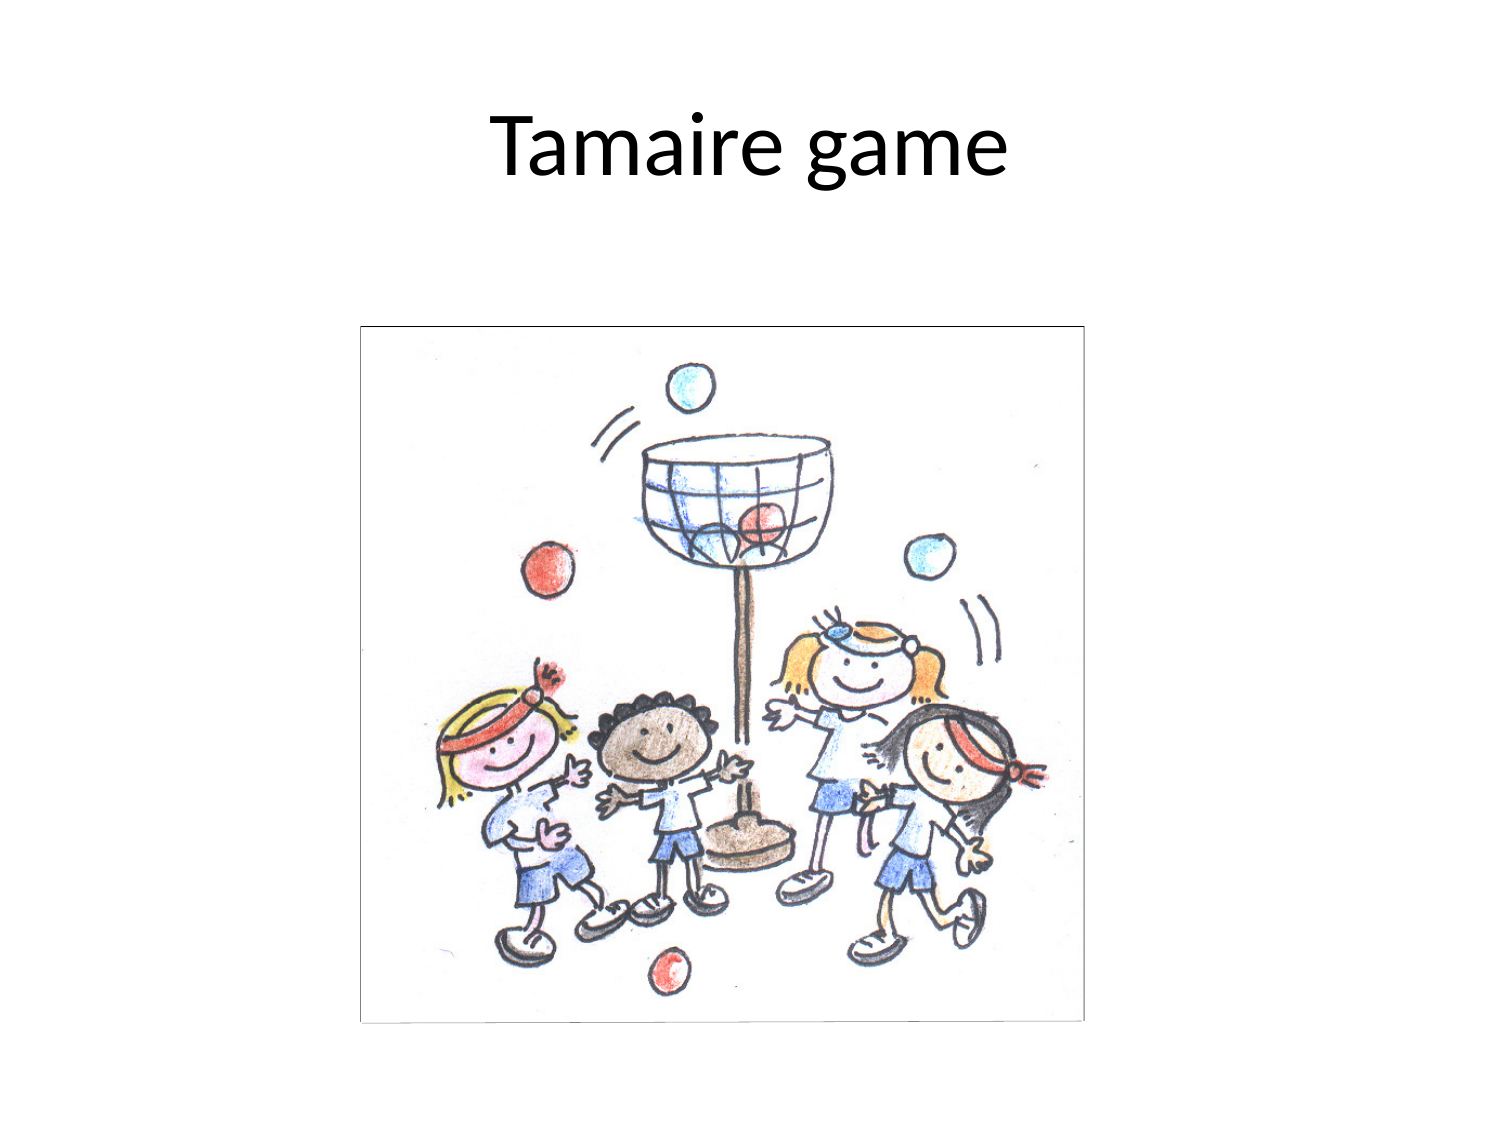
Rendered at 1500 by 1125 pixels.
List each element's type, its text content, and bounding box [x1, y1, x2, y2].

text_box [359, 326, 1085, 1024]
title Tamaire game [75, 45, 1425, 233]
